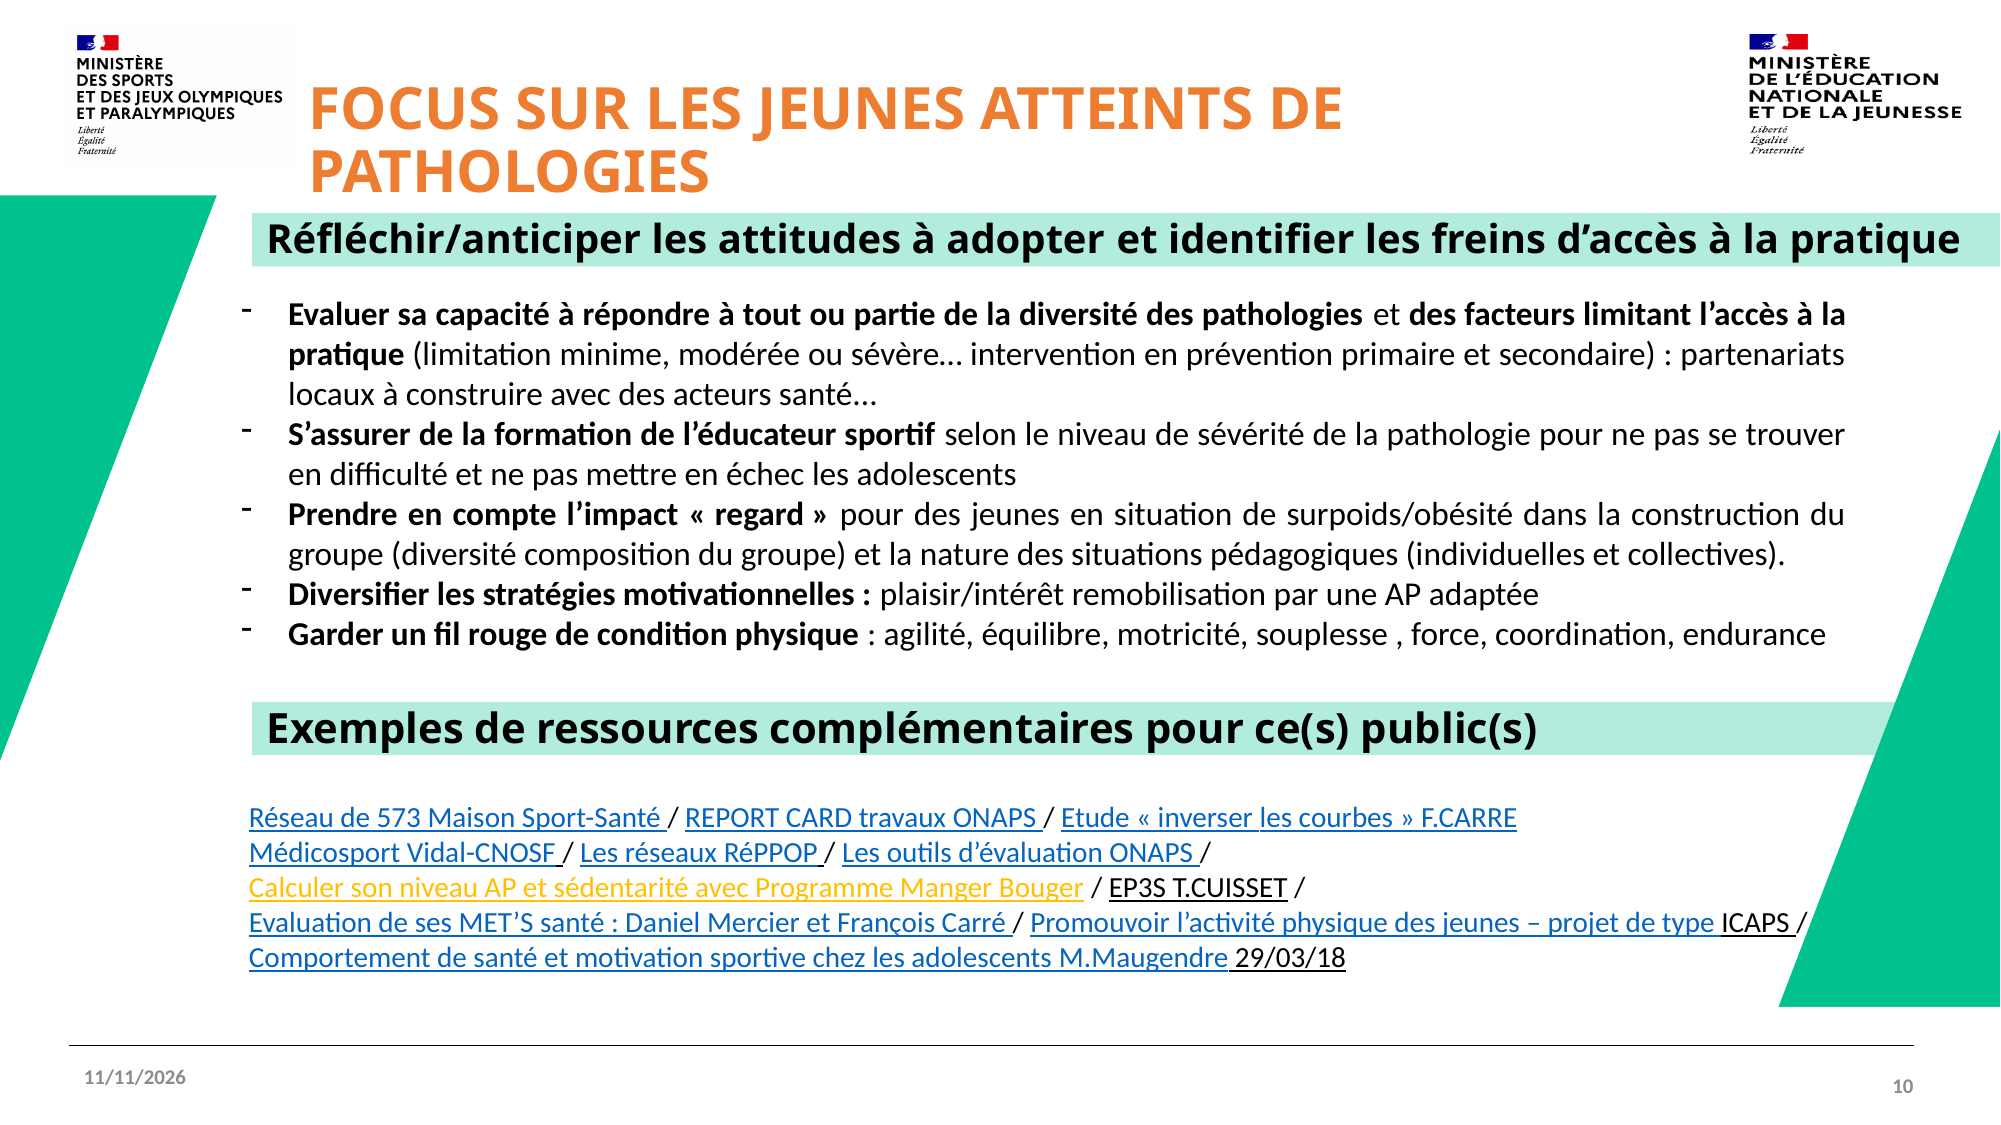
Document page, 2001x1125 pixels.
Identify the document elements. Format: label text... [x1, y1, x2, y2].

picture [1749, 34, 1963, 155]
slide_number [69, 1046, 519, 1107]
text_box Réseau de 573 Maison Sport-Santé / REPORT CARD travaux ONAPS / Etude « inverser les courbes » F.CARRE Médicosport Vidal-CNOSF / Les réseaux RéPPOP / Les outils d’évaluation ONAPS / Calculer son niveau AP et sédentarité avec Programme Manger Bouger / EP3S T.CUISSET / Evaluation de ses MET’S santé : Daniel Mercier et François Carré / Promouvoir l’activité physique des jeunes – projet de type ICAPS / Comportement de santé et motivation sportive chez les adolescents M.Maugendre 29/03/18 [234, 791, 1903, 1071]
text_box Réfléchir/anticiper les attitudes à adopter et identifier les freins d’accès à la pratique [252, 213, 2000, 267]
text_box Evaluer sa capacité à répondre à tout ou partie de la diversité des pathologies et des facteurs limitant l’accès à la pratique (limitation minime, modérée ou sévère… intervention en prévention primaire et secondaire) : partenariats locaux à construire avec des acteurs santé... S’assurer de la formation de l’éducateur sportif selon le niveau de sévérité de la pathologie pour ne pas se trouver en difficulté et ne pas mettre en échec les adolescents Prendre en compte l’impact « regard » pour des jeunes en situation de surpoids/obésité dans la construction du groupe (diversité composition du groupe) et la nature des situations pédagogiques (individuelles et collectives). Diversifier les stratégies motivationnelles : plaisir/intérêt remobilisation par une AP adaptée Garder un fil rouge de condition physique : agilité, équilibre, motricité, souplesse , force, coordination, endurance [226, 285, 1862, 660]
text_box Exemples de ressources complémentaires pour ce(s) public(s) [252, 701, 2000, 756]
slide_number 10 [1618, 1046, 1914, 1125]
picture [62, 20, 297, 169]
title Focus sur les JEUNES atteints de pathologies [294, 67, 1706, 213]
